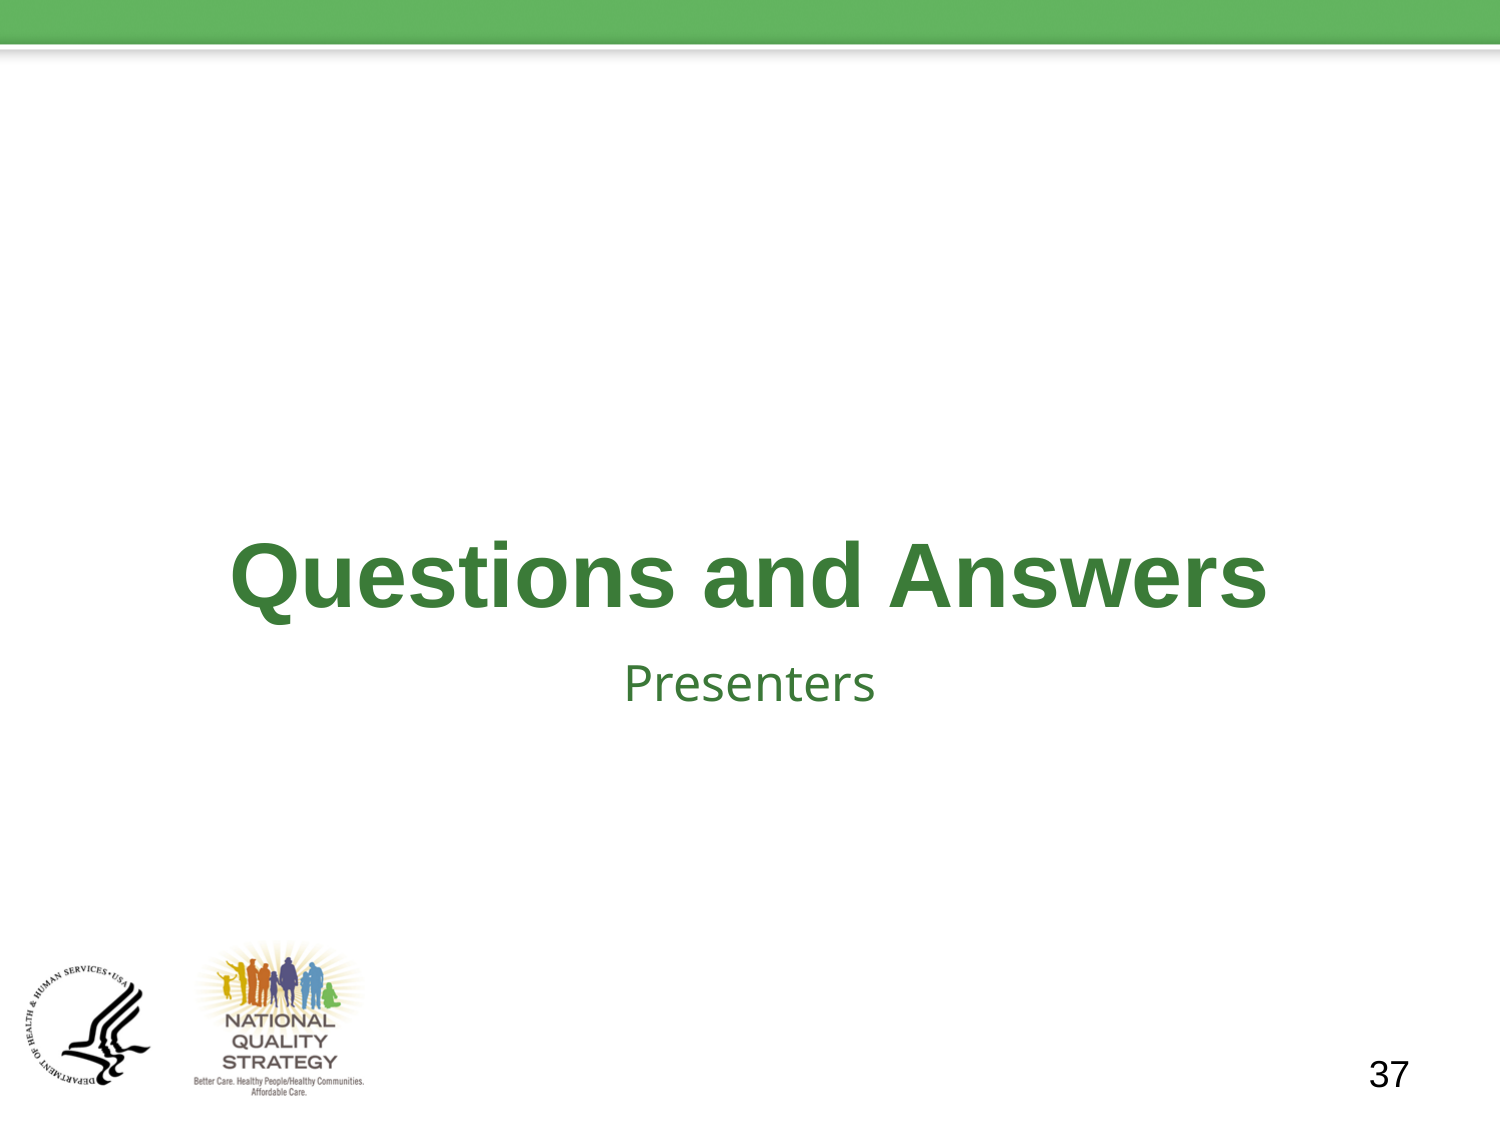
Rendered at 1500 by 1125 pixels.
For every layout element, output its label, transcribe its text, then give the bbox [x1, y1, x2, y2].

slide_number 37 [1074, 1042, 1425, 1103]
subtitle Presenters [225, 634, 1275, 730]
picture [0, 0, 1500, 104]
title Questions and Answers [112, 477, 1388, 634]
picture [23, 940, 365, 1101]
